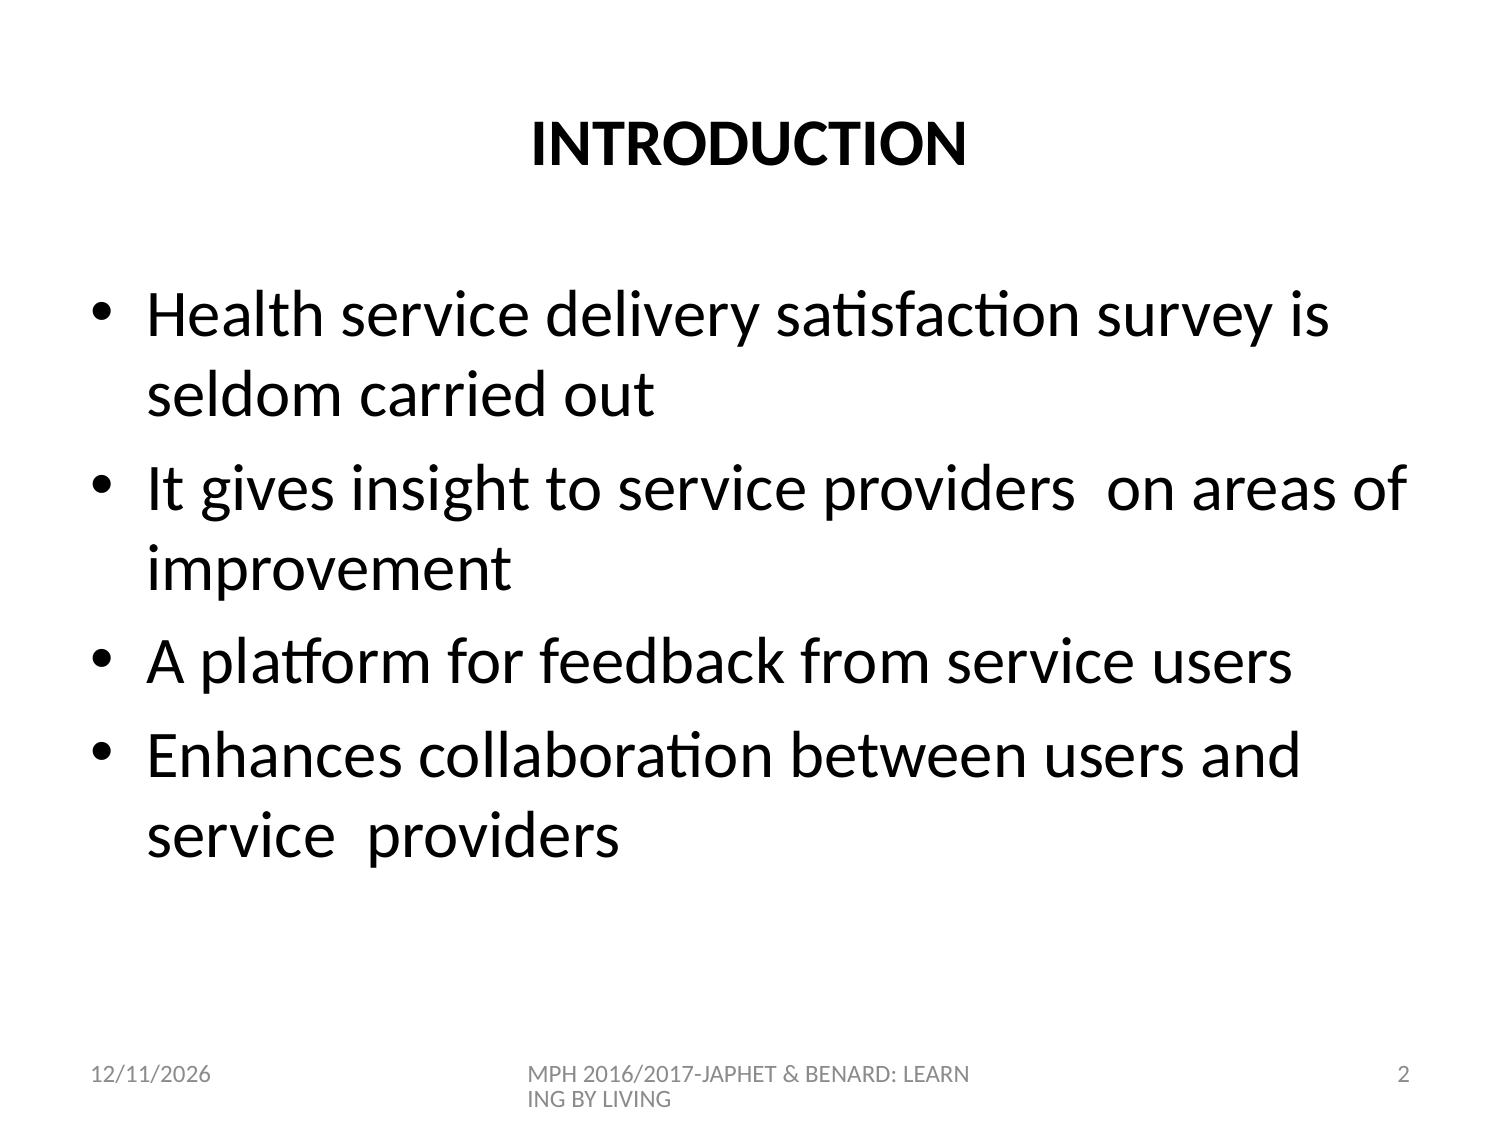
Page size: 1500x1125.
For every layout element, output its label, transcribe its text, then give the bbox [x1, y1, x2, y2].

title INTRODUCTION [75, 45, 1425, 233]
slide_number 2 [1074, 1042, 1425, 1103]
list Health service delivery satisfaction survey is seldom carried out It gives insight to service providers on areas of improvement A platform for feedback from service users Enhances collaboration between users and service providers [75, 262, 1425, 1005]
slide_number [75, 1042, 425, 1103]
footer MPH 2016/2017-JAPHET & BENARD: LEARNING BY LIVING [512, 1042, 988, 1103]
